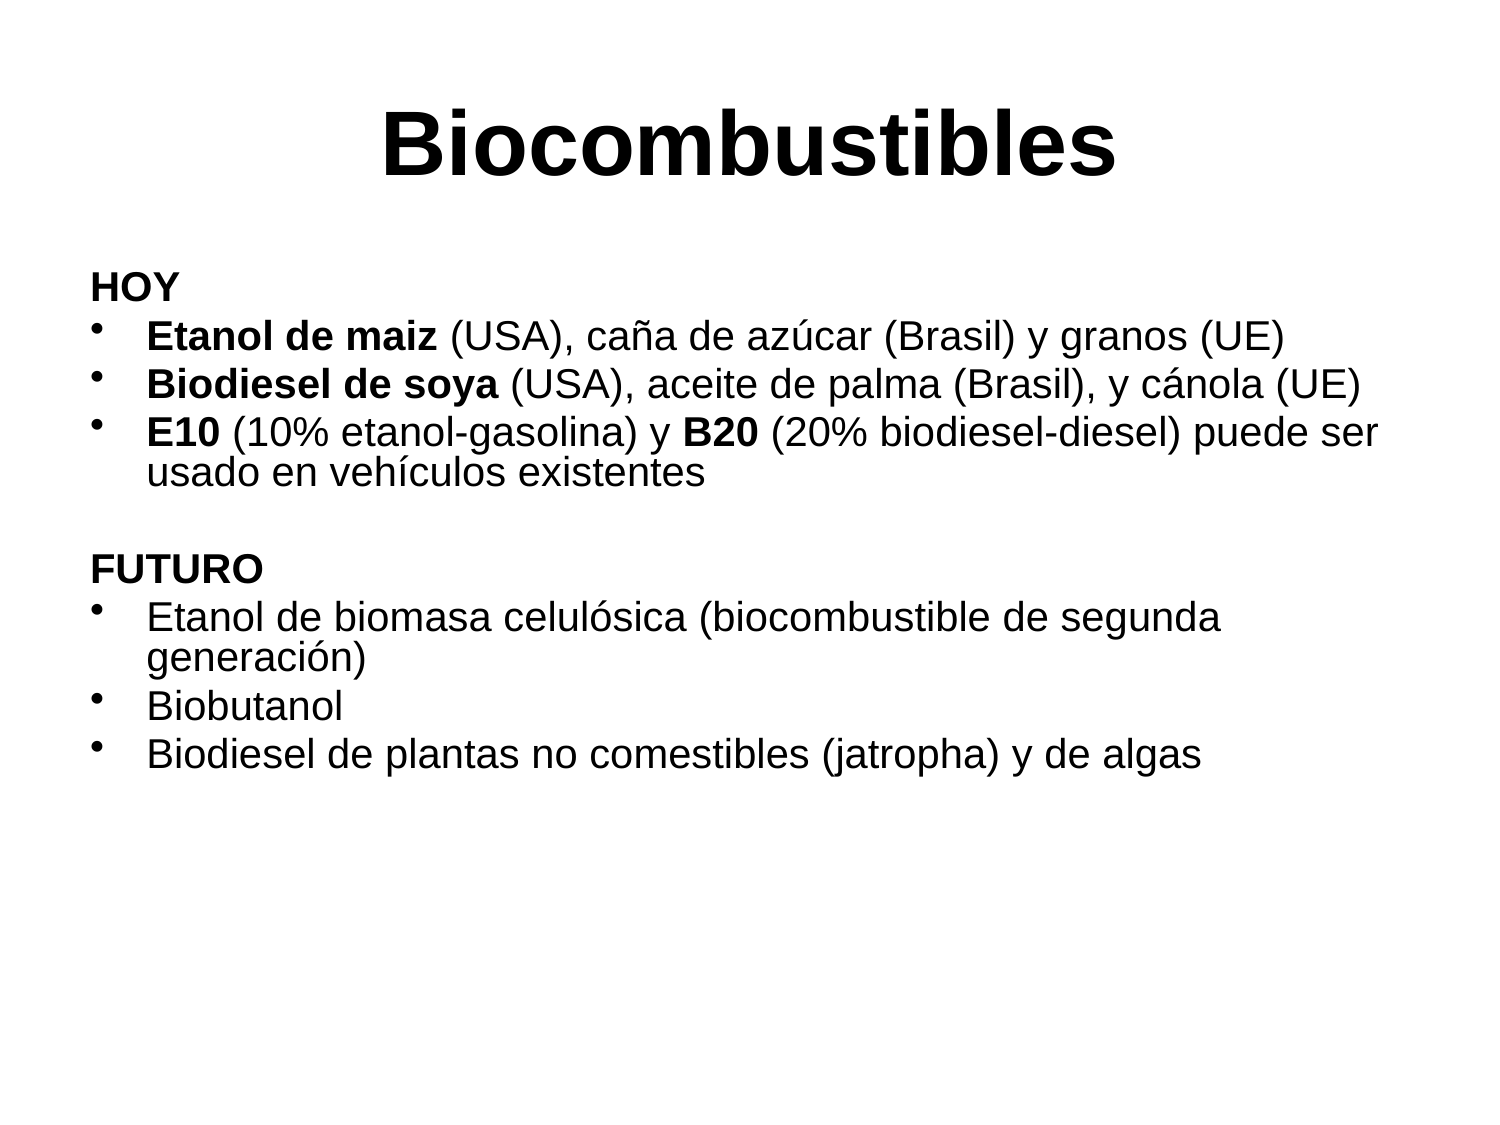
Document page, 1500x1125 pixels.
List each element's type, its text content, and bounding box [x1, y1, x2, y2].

title Biocombustibles [74, 44, 1426, 233]
list HOY Etanol de maiz (USA), caña de azúcar (Brasil) y granos (UE) Biodiesel de soya (USA), aceite de palma (Brasil), y cánola (UE) E10 (10% etanol-gasolina) y B20 (20% biodiesel-diesel) puede ser usado en vehículos existentes FUTURO Etanol de biomasa celulósica (biocombustible de segunda generación) Biobutanol Biodiesel de plantas no comestibles (jatropha) y de algas [74, 262, 1426, 1006]
